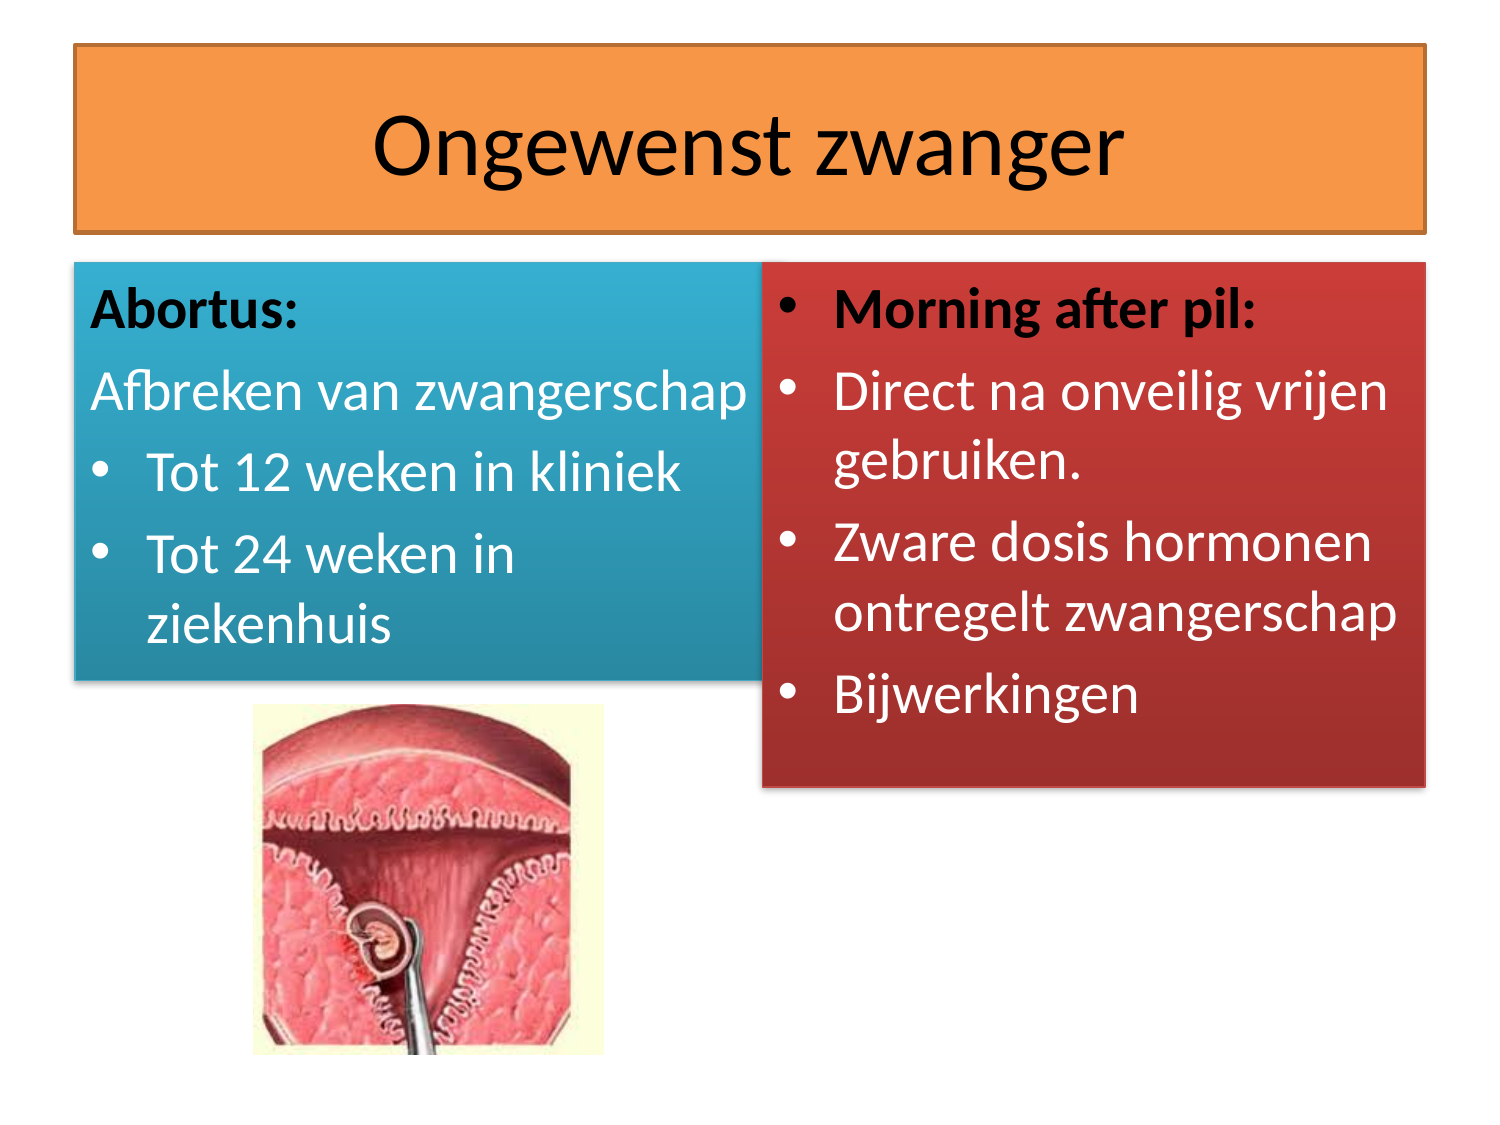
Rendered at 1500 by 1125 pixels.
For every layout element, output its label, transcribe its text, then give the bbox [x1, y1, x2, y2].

list Morning after pil: Direct na onveilig vrijen gebruiken. Zware dosis hormonen ontregelt zwangerschap Bijwerkingen [762, 262, 1426, 788]
title Ongewenst zwanger [73, 43, 1427, 235]
list Abortus: Afbreken van zwangerschap Tot 12 weken in kliniek Tot 24 weken in ziekenhuis [74, 262, 760, 681]
picture [253, 703, 605, 1055]
